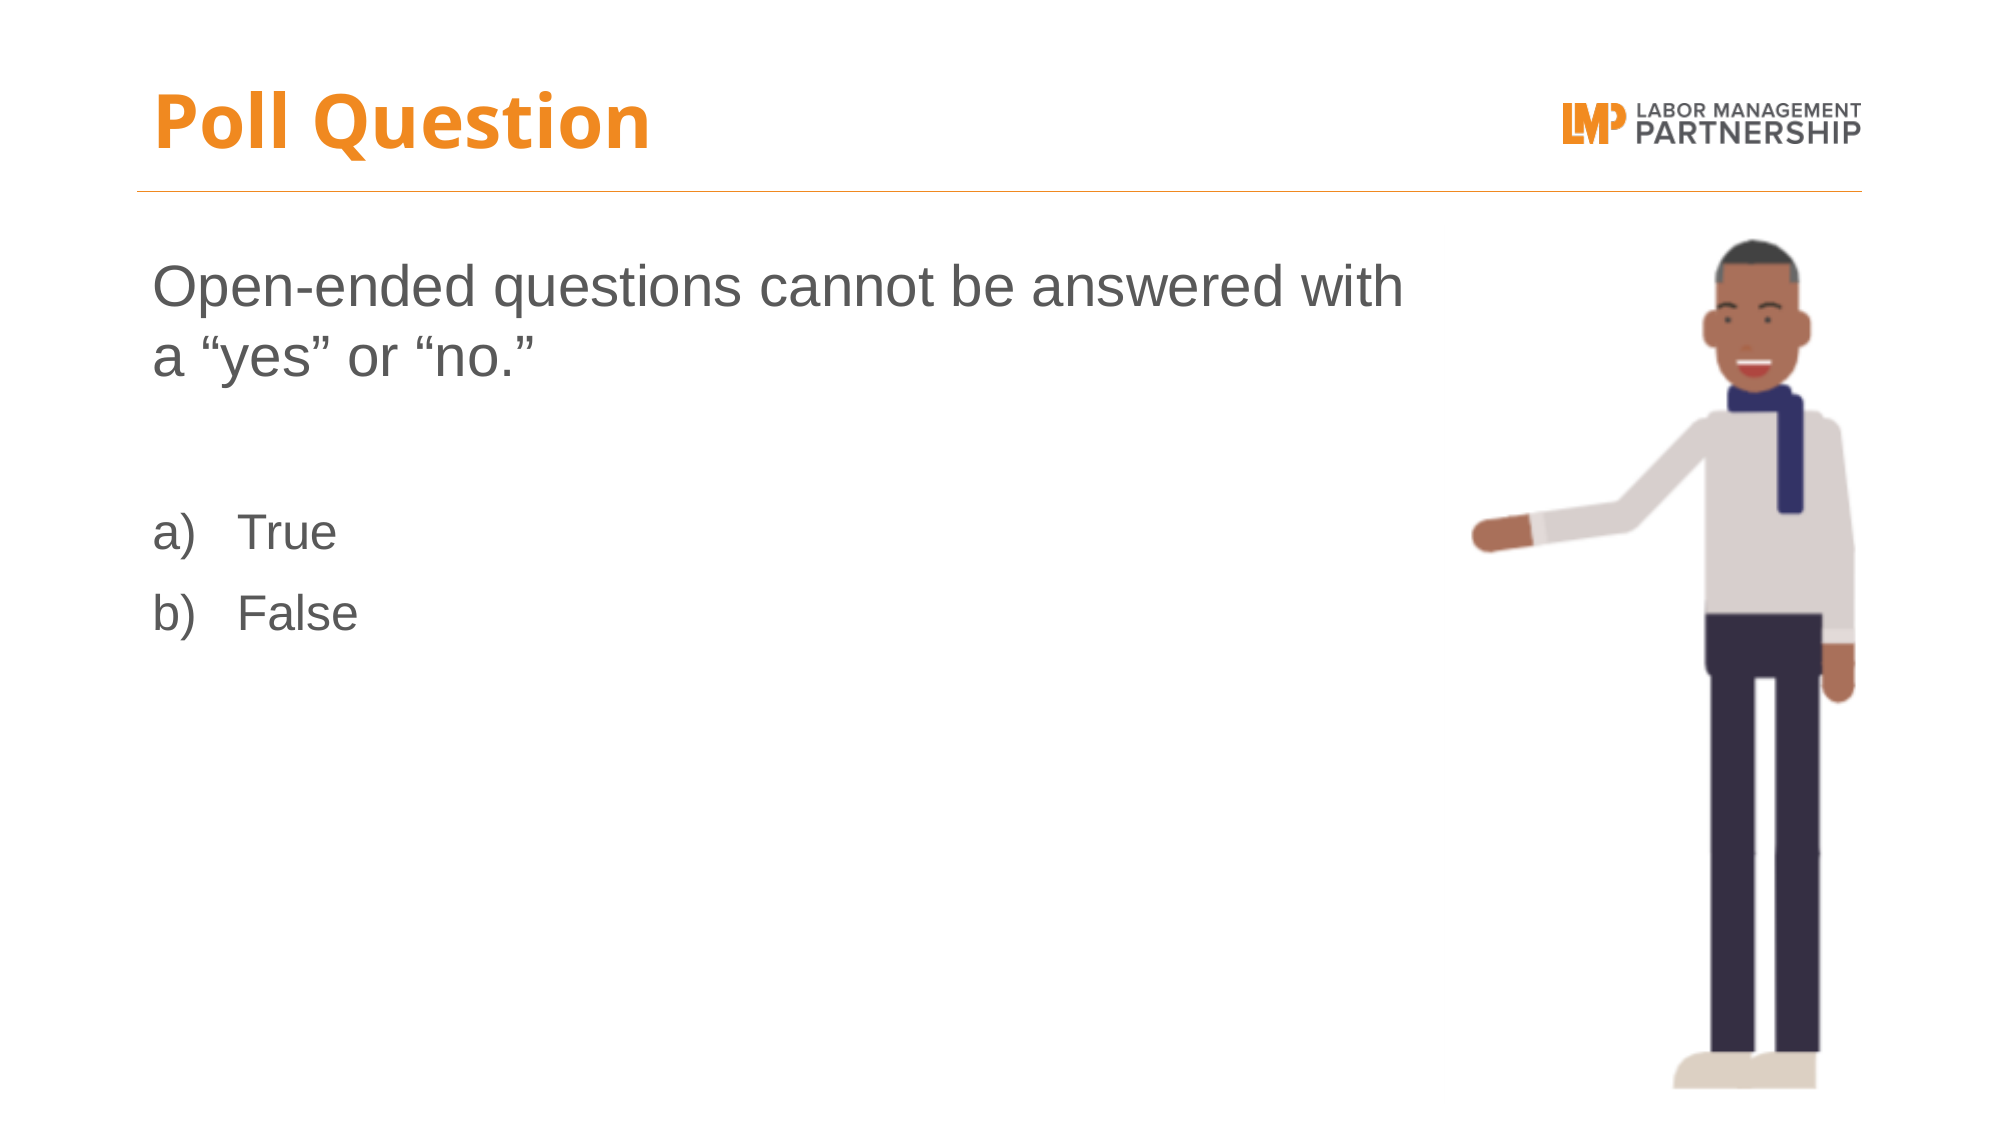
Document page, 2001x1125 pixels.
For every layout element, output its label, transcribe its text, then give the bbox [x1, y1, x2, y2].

picture [1562, 103, 1863, 144]
title Poll Question [137, 59, 1529, 188]
picture [1443, 225, 1885, 1105]
list Open-ended questions cannot be answered with a “yes” or “no.” True False [137, 240, 1443, 1014]
